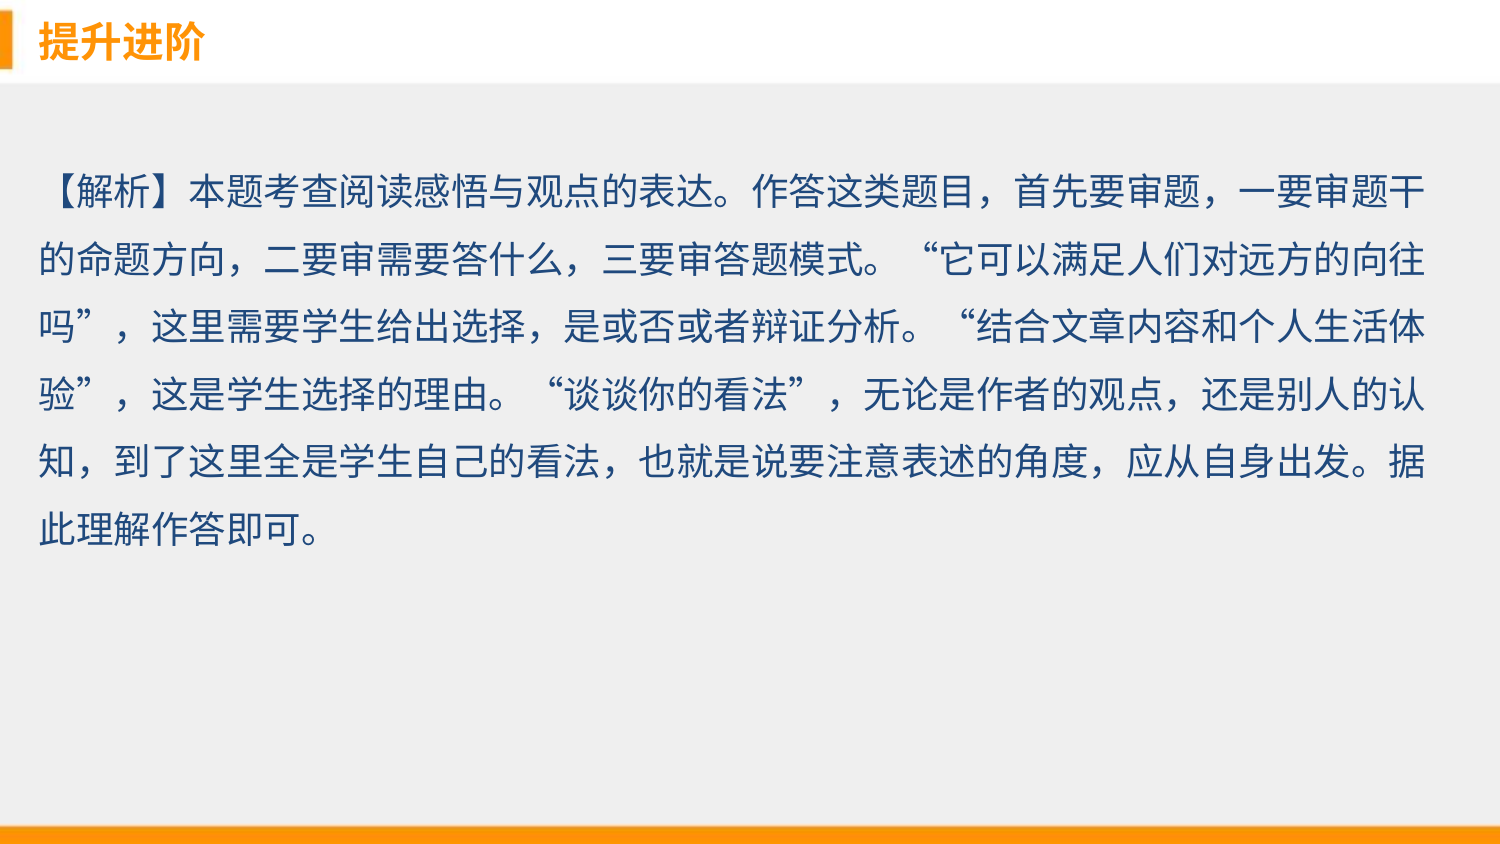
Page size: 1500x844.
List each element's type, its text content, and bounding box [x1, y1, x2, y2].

picture [0, 0, 1500, 844]
text_box 提升进阶 [23, 1, 804, 81]
text_box 【解析】本题考查阅读感悟与观点的表达。作答这类题目，首先要审题，一要审题干的命题方向，二要审需要答什么，三要审答题模式。“它可以满足人们对远方的向往吗”，这里需要学生给出选择，是或否或者辩证分析。“结合文章内容和个人生活体验”，这是学生选择的理由。“谈谈你的看法”，无论是作者的观点，还是别人的认知，到了这里全是学生自己的看法，也就是说要注意表述的角度，应从自身出发。据此理解作答即可。 [23, 138, 1462, 559]
